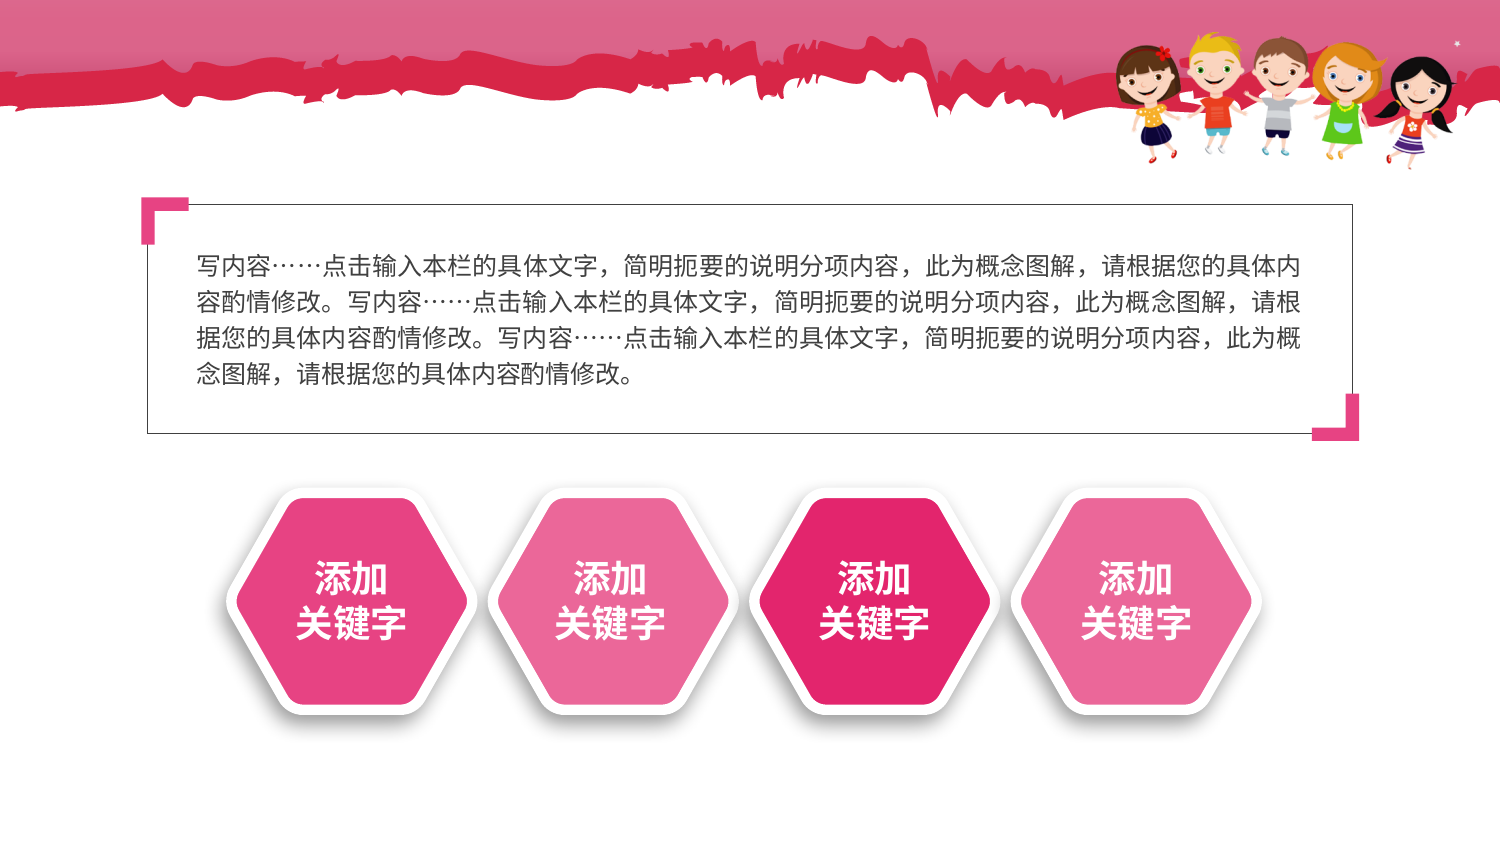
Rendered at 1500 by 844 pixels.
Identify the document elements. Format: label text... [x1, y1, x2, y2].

text_box 添加 关键字 [531, 555, 691, 646]
text_box [231, 492, 473, 710]
text_box [1015, 492, 1257, 710]
text_box [1311, 393, 1360, 442]
text_box [492, 492, 734, 710]
text_box 添加 关键字 [272, 555, 432, 646]
text_box [146, 204, 1354, 435]
text_box [754, 492, 996, 710]
text_box 添加 关键字 [1056, 555, 1216, 646]
picture [0, 0, 1500, 170]
text_box 写内容……点击输入本栏的具体文字，简明扼要的说明分项内容，此为概念图解，请根据您的具体内容酌情修改。写内容……点击输入本栏的具体文字，简明扼要的说明分项内容，此为概念图解，请根据您的具体内容酌情修改。写内容……点击输入本栏的具体文字，简明扼要的说明分项内容，此为概念图解，请根据您的具体内容酌情修改。 [196, 244, 1304, 389]
text_box [140, 196, 190, 246]
text_box 添加 关键字 [795, 555, 955, 646]
